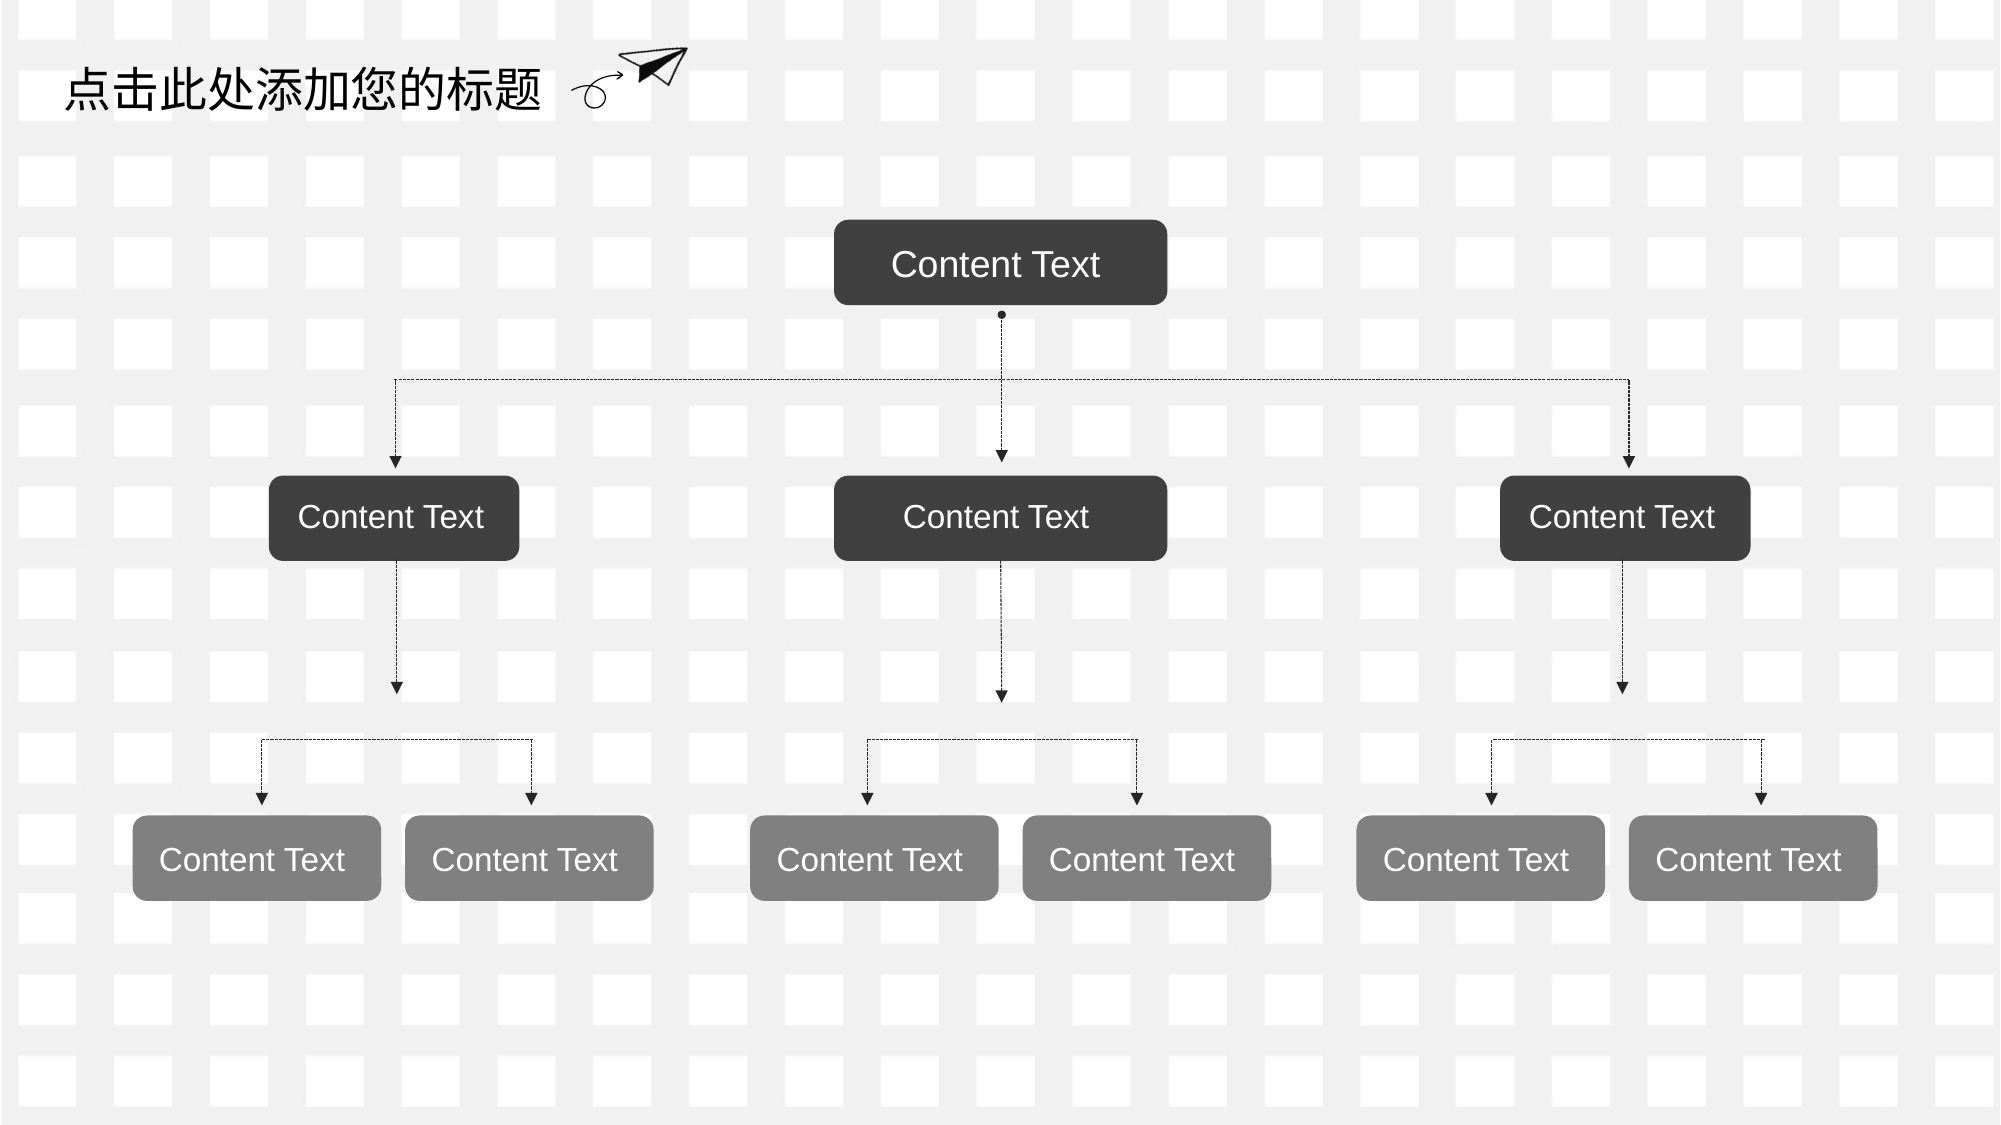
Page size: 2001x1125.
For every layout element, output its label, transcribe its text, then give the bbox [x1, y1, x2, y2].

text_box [1628, 815, 1878, 901]
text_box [405, 815, 654, 901]
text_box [1491, 739, 1765, 806]
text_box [1022, 815, 1272, 901]
text_box 点击此处添加您的标题 [48, 52, 559, 125]
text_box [581, 43, 686, 109]
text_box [132, 815, 382, 901]
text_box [1500, 475, 1751, 561]
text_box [394, 314, 1630, 469]
picture [0, 0, 2000, 1125]
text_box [834, 475, 1168, 561]
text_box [261, 739, 534, 806]
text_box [867, 739, 1139, 806]
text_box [750, 815, 999, 901]
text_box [834, 219, 1168, 306]
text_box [1356, 815, 1606, 901]
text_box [268, 475, 520, 561]
